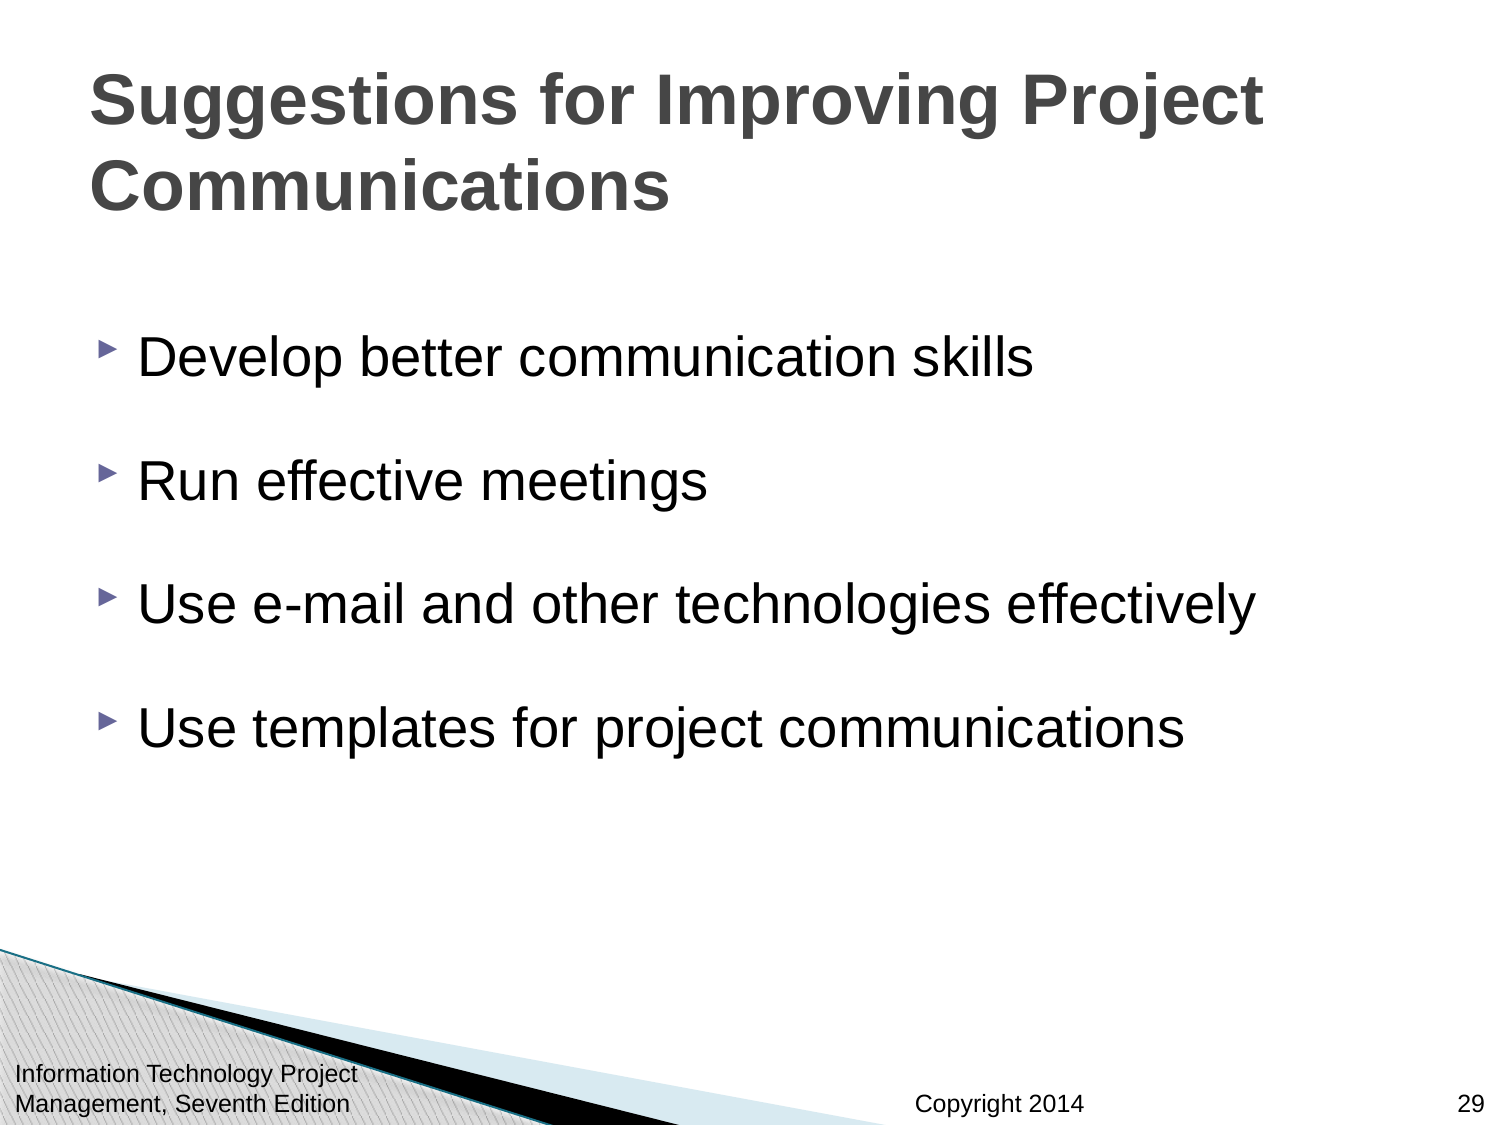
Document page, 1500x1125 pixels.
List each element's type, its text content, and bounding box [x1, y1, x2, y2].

list Develop better communication skills Run effective meetings Use e-mail and other technologies effectively Use templates for project communications [62, 312, 1451, 1026]
title Suggestions for Improving Project Communications [75, 45, 1425, 233]
slide_number 29 [1408, 1065, 1500, 1125]
footer Information Technology Project Management, Seventh Edition [0, 1065, 425, 1125]
